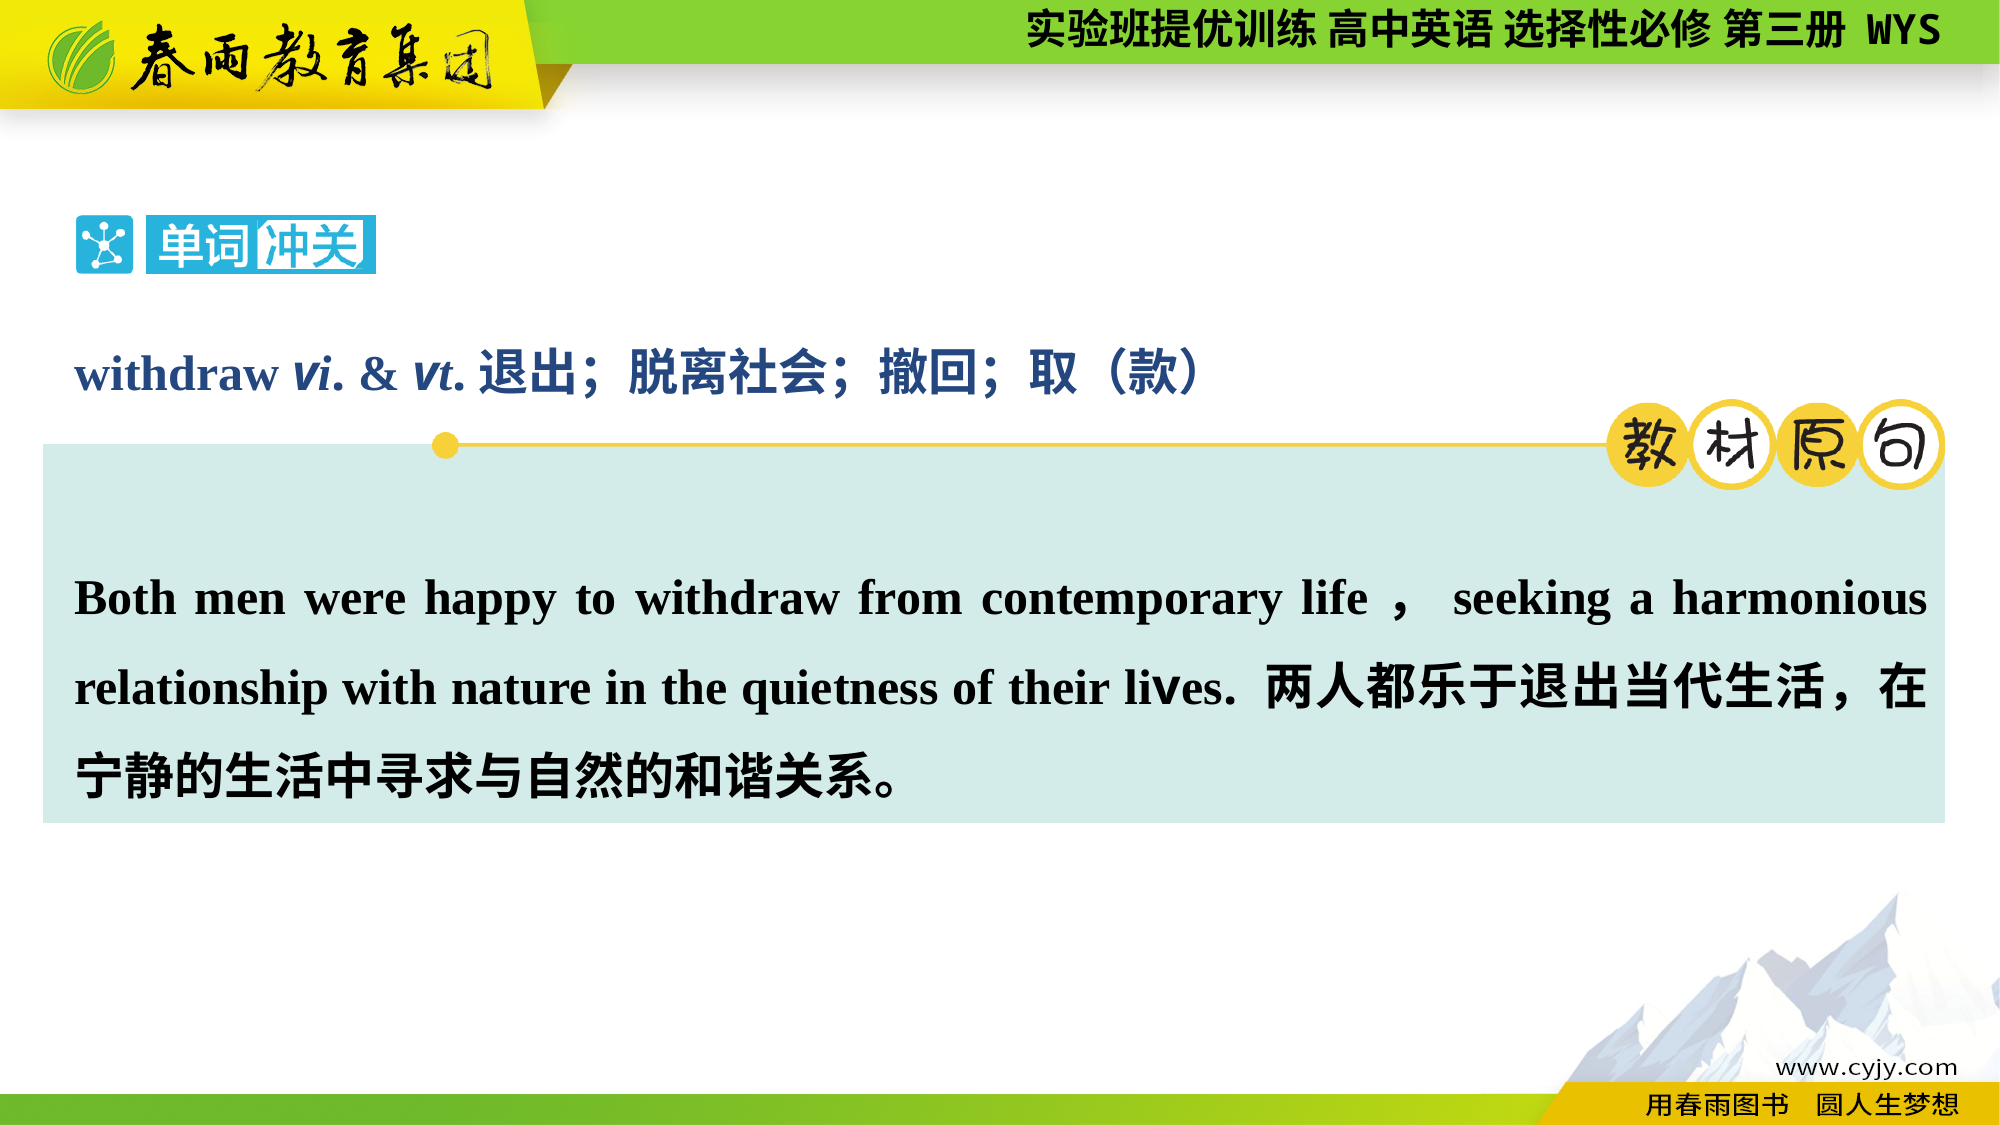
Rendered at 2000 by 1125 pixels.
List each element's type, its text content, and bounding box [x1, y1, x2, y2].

list withdraw vi. & vt.退出；脱离社会；撤回；取（款） [59, 302, 1944, 399]
picture [0, 0, 2000, 1125]
